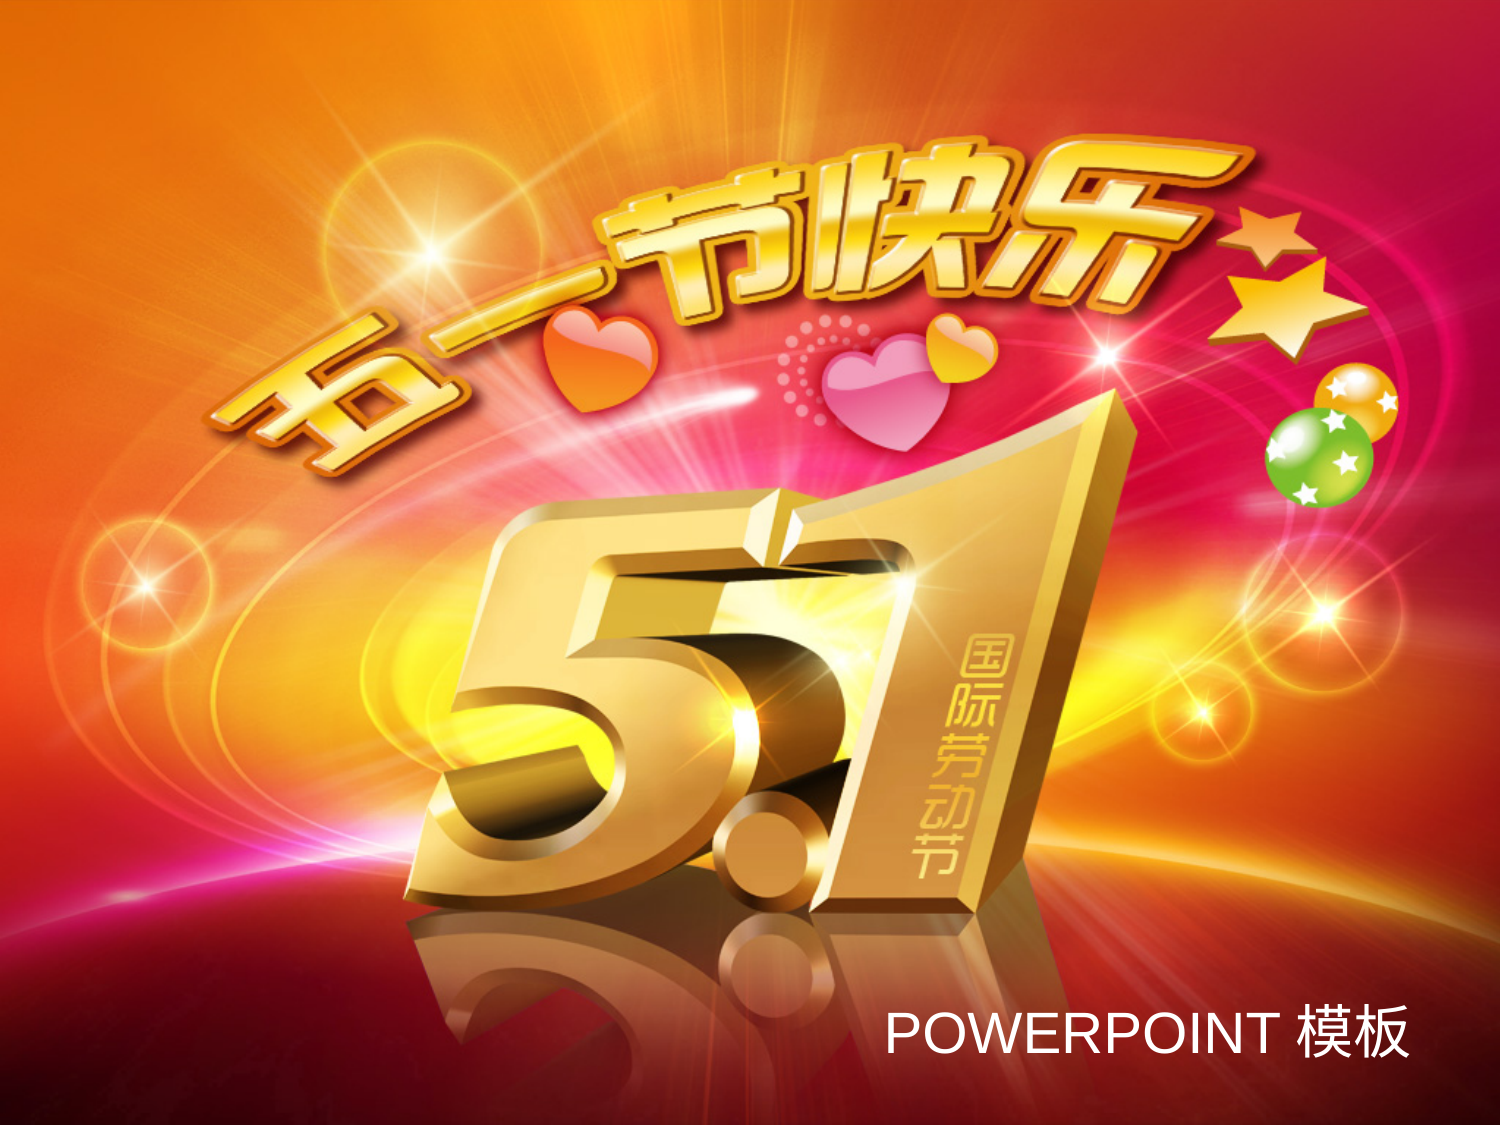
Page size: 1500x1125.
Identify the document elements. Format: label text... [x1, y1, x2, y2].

picture [0, 0, 1500, 1125]
text_box POWERPOINT模板 [868, 987, 1427, 1073]
